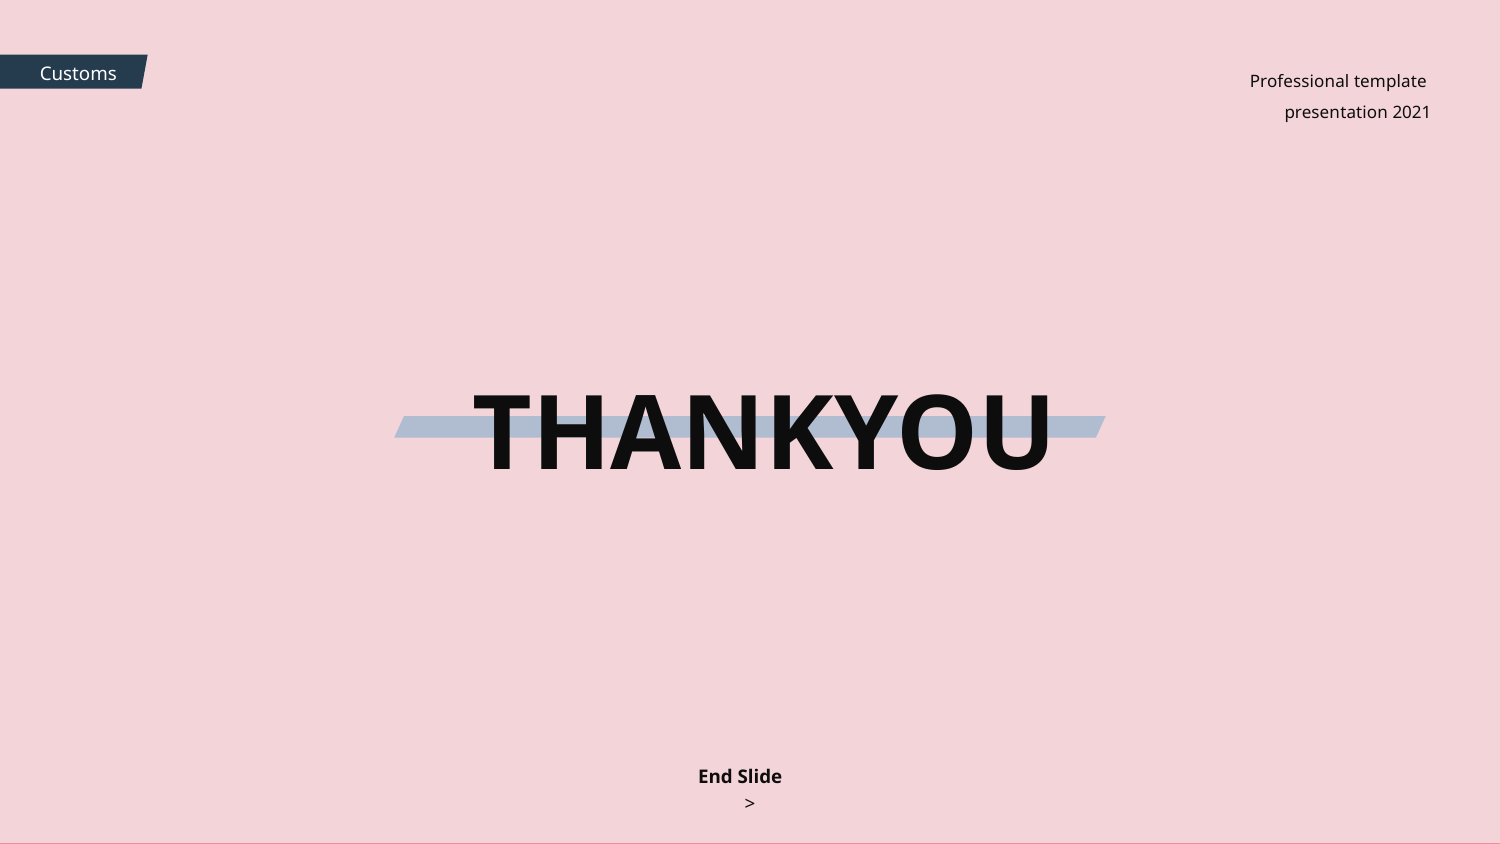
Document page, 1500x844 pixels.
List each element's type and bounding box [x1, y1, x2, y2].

picture [0, 0, 1500, 844]
text_box [0, 54, 264, 93]
